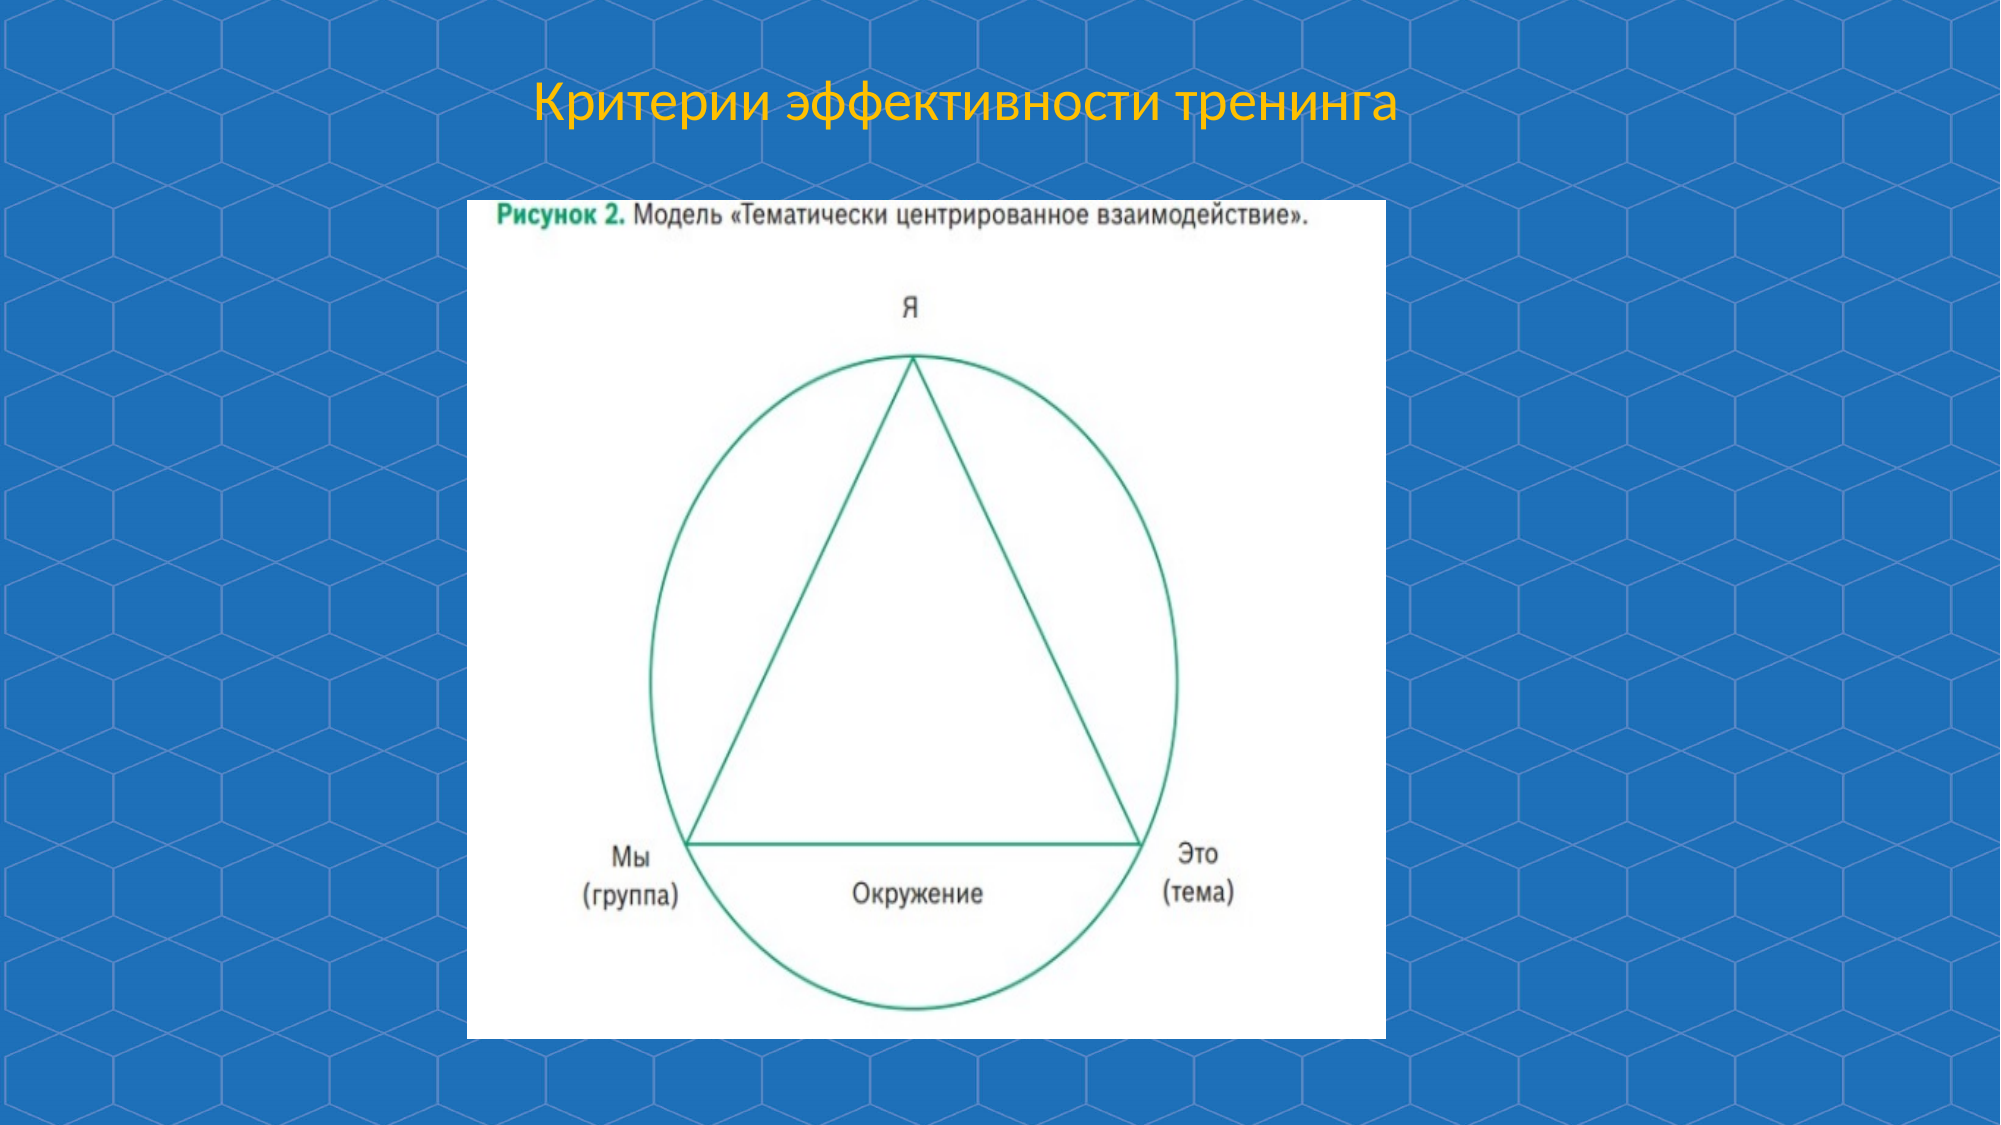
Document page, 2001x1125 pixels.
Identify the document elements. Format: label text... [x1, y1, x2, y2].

picture [0, 0, 2000, 1125]
text_box Критерии эффективности тренинга [518, 54, 1428, 140]
